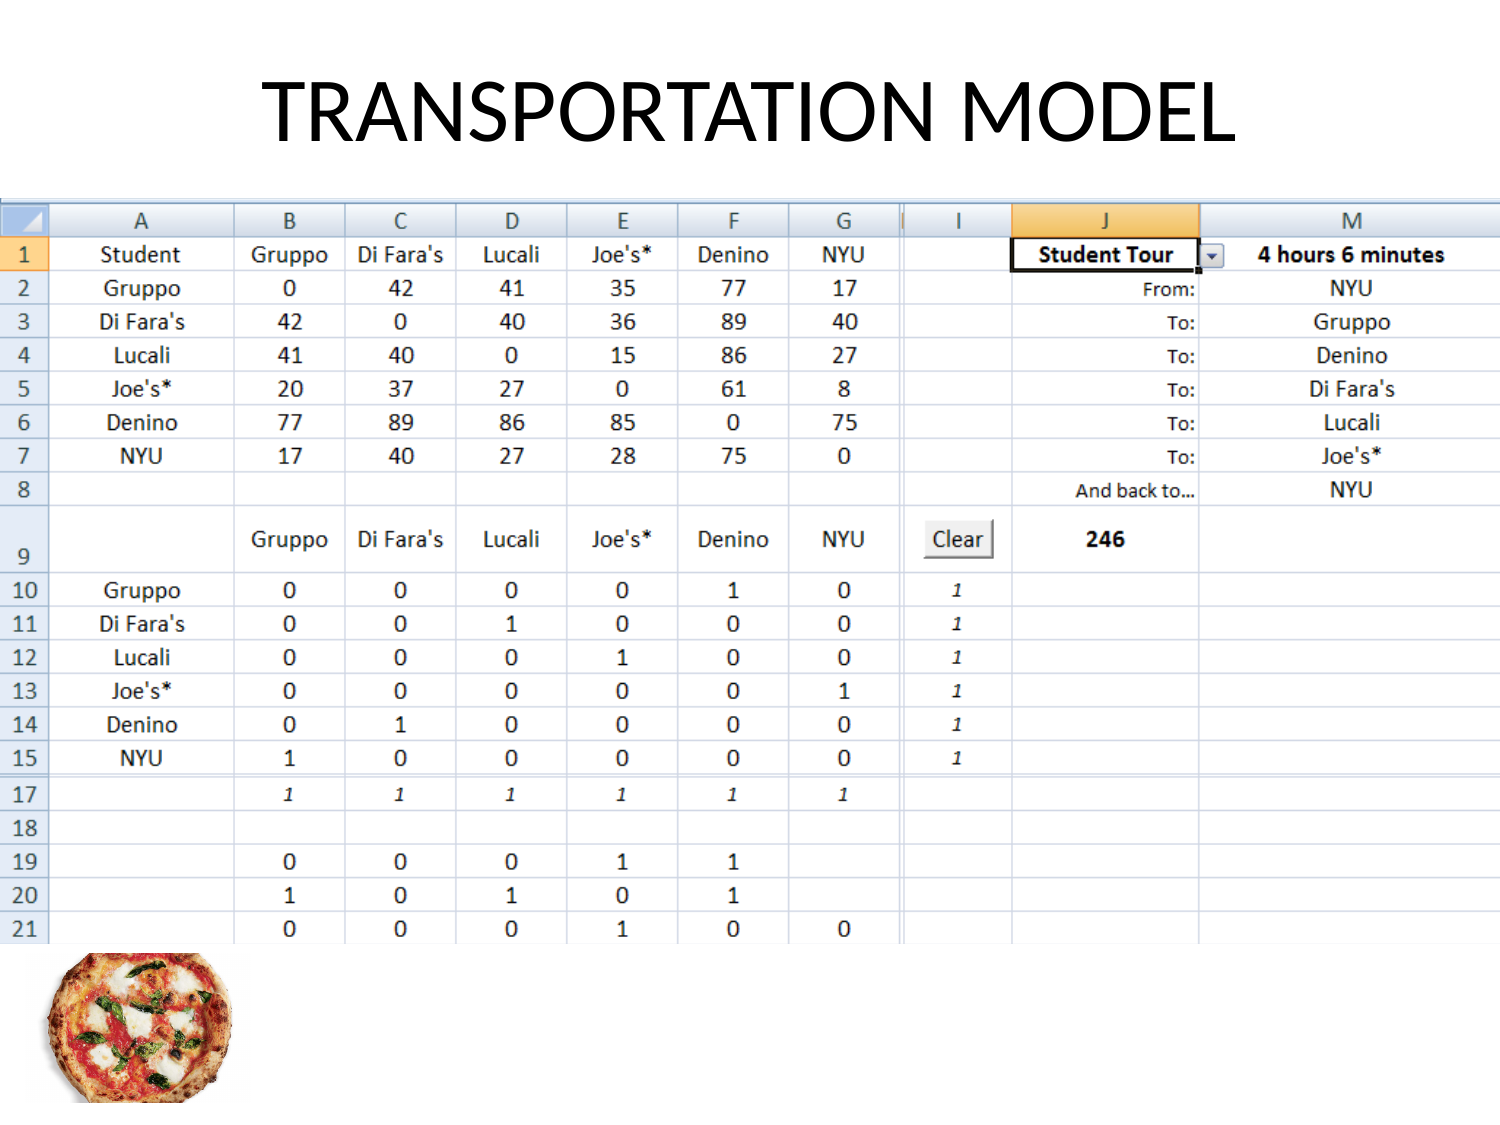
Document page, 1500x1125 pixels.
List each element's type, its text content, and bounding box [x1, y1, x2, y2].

text_box TRANSPORTATION MODEL [74, 11, 1425, 196]
picture [24, 952, 252, 1105]
picture [0, 198, 1500, 944]
